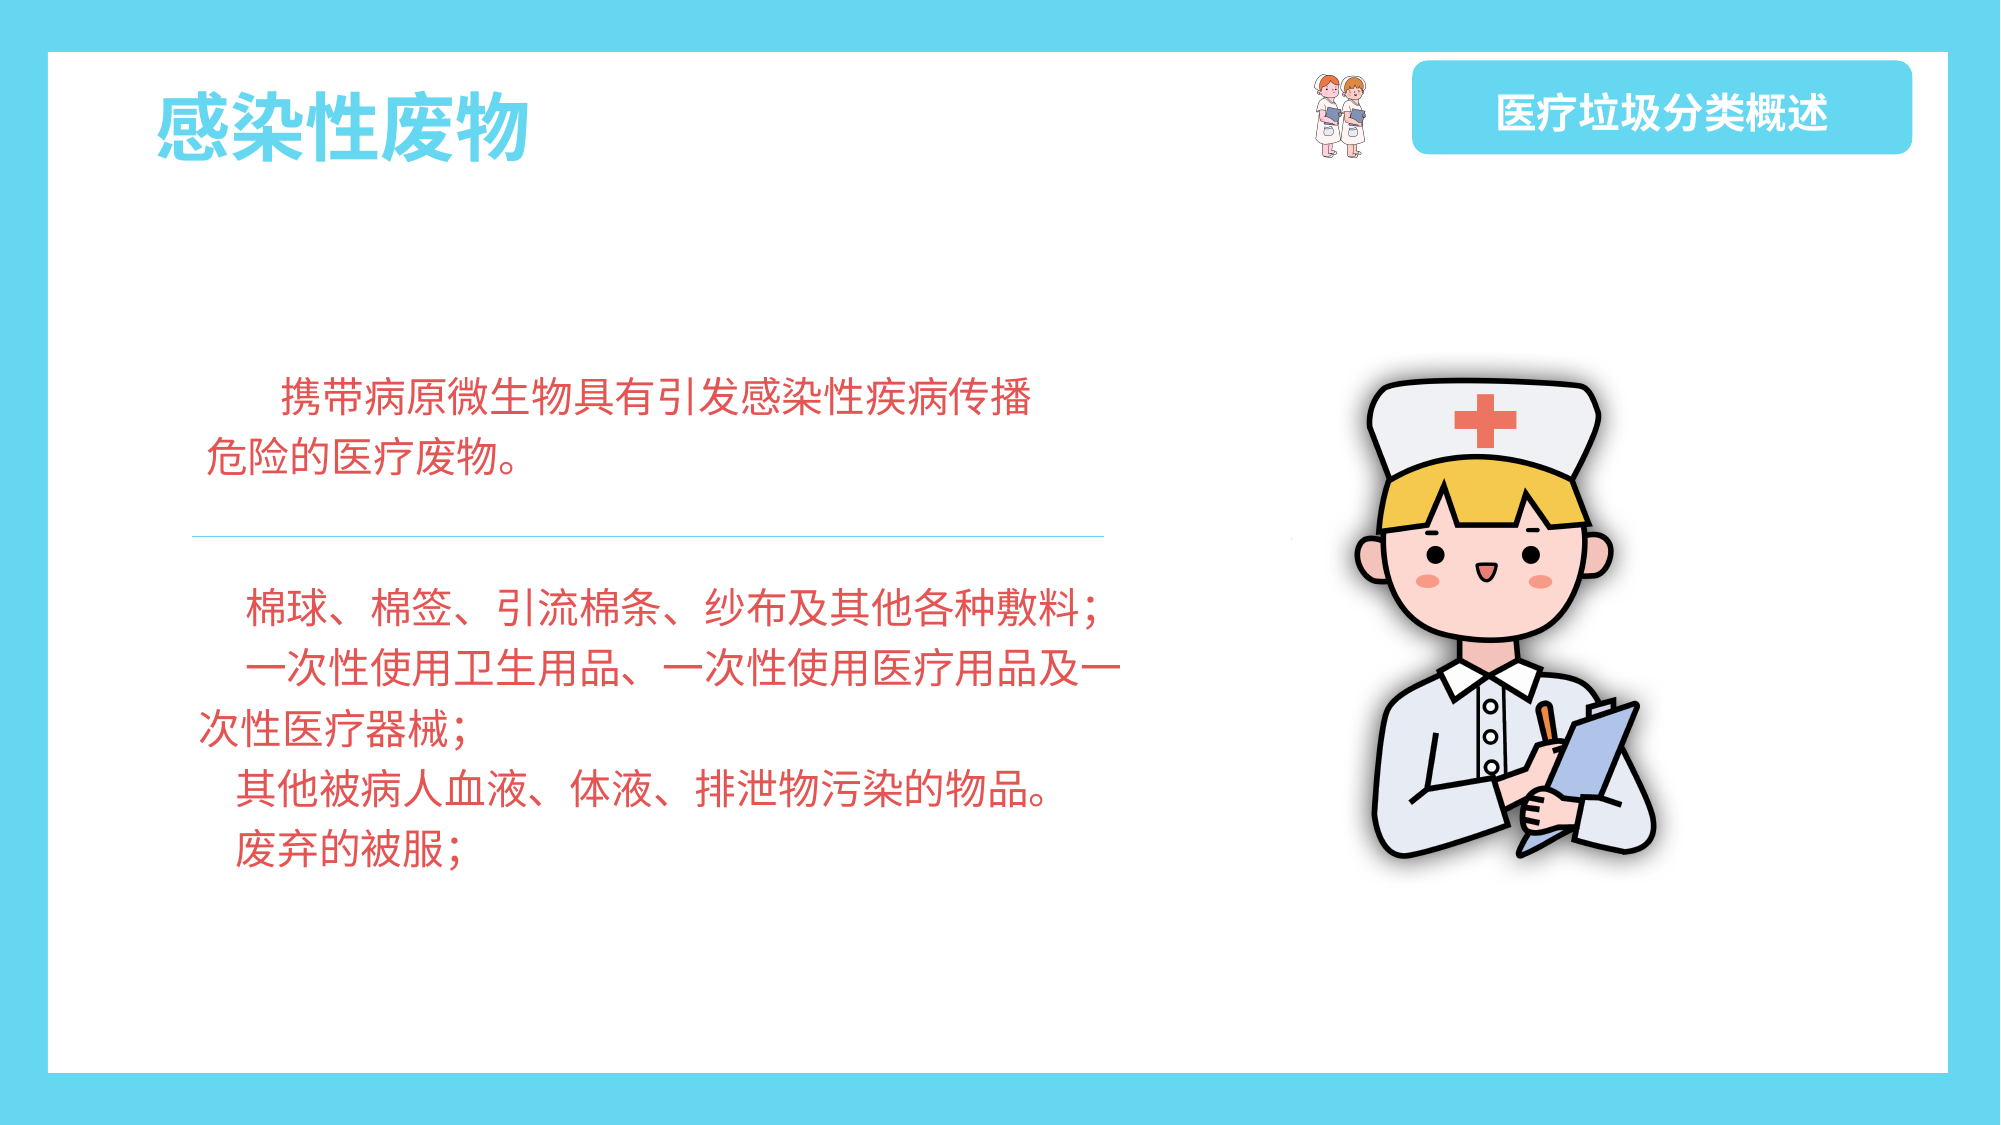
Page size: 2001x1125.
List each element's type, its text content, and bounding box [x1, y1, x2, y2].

text_box 感染性废物 [41, 54, 645, 178]
text_box 医疗垃圾分类概述 [1411, 59, 1914, 156]
text_box 携带病原微生物具有引发感染性疾病传播 危险的医疗废物。 [191, 353, 1044, 489]
picture [1272, 64, 1416, 167]
text_box 棉球、棉签、引流棉条、纱布及其他各种敷料； 一次性使用卫生用品、一次性使用医疗用品及一 次性医疗器械； 其他被病人血液、体液、排泄物污染的物品。 废弃的被服； [164, 564, 1044, 881]
picture [1044, 305, 1956, 957]
